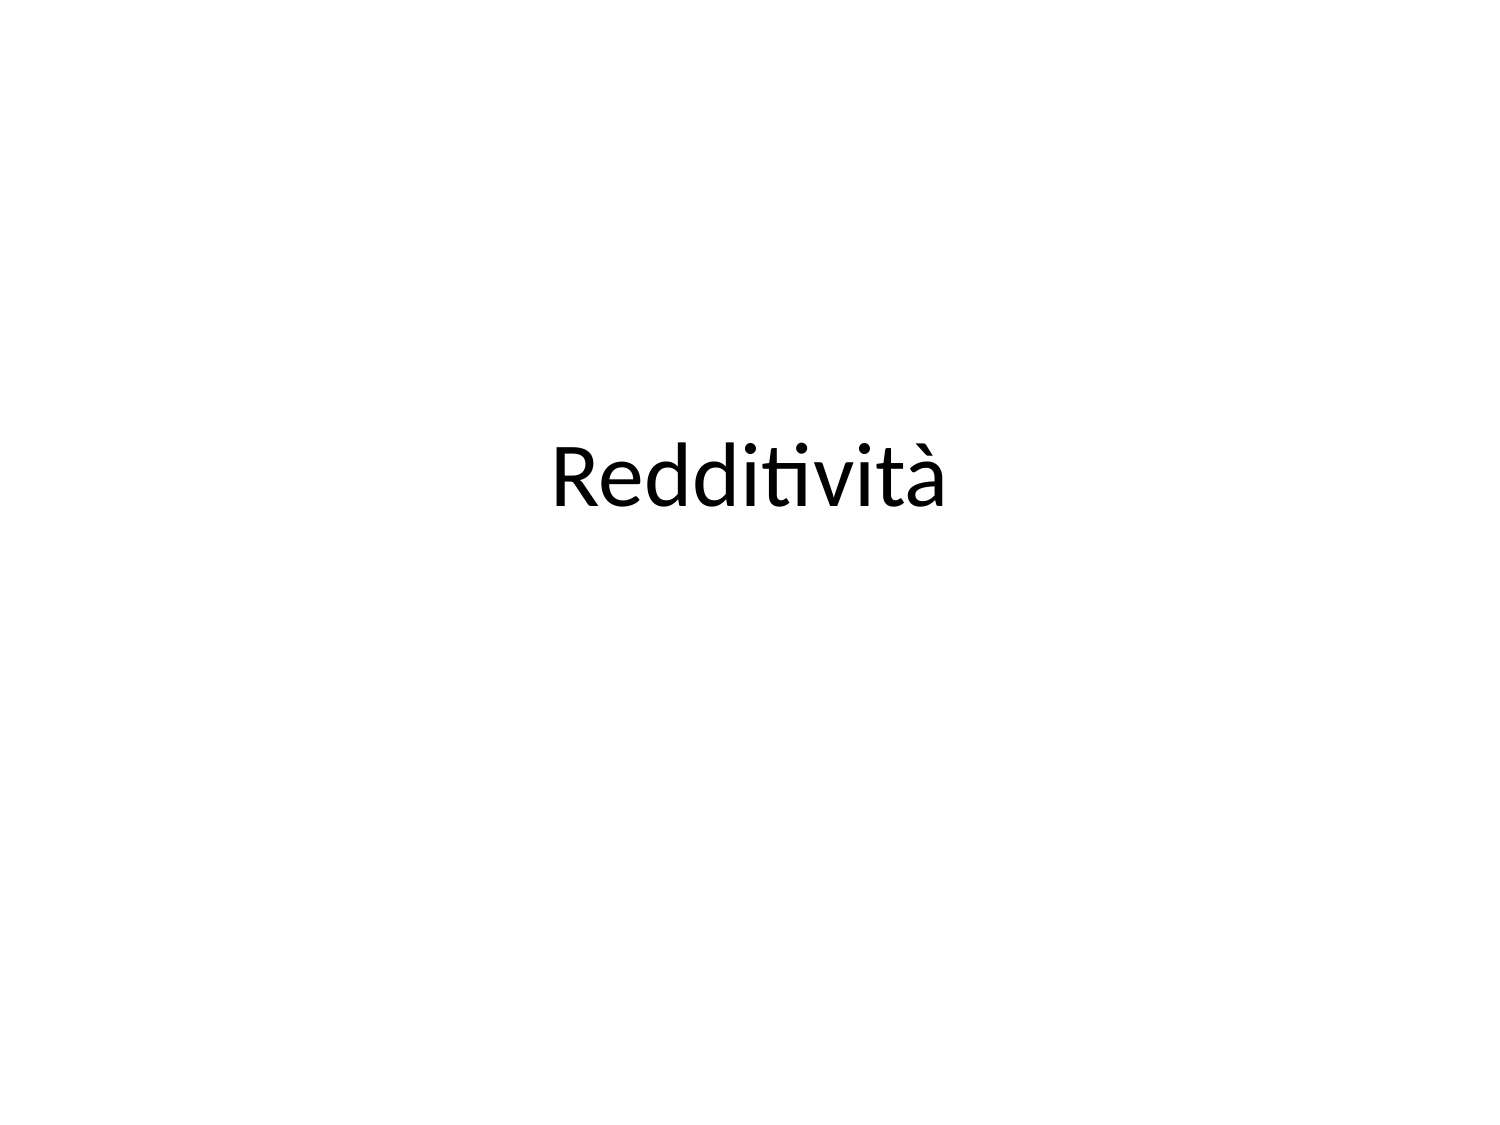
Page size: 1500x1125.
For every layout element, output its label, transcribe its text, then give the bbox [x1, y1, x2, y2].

title Redditività [112, 349, 1388, 591]
